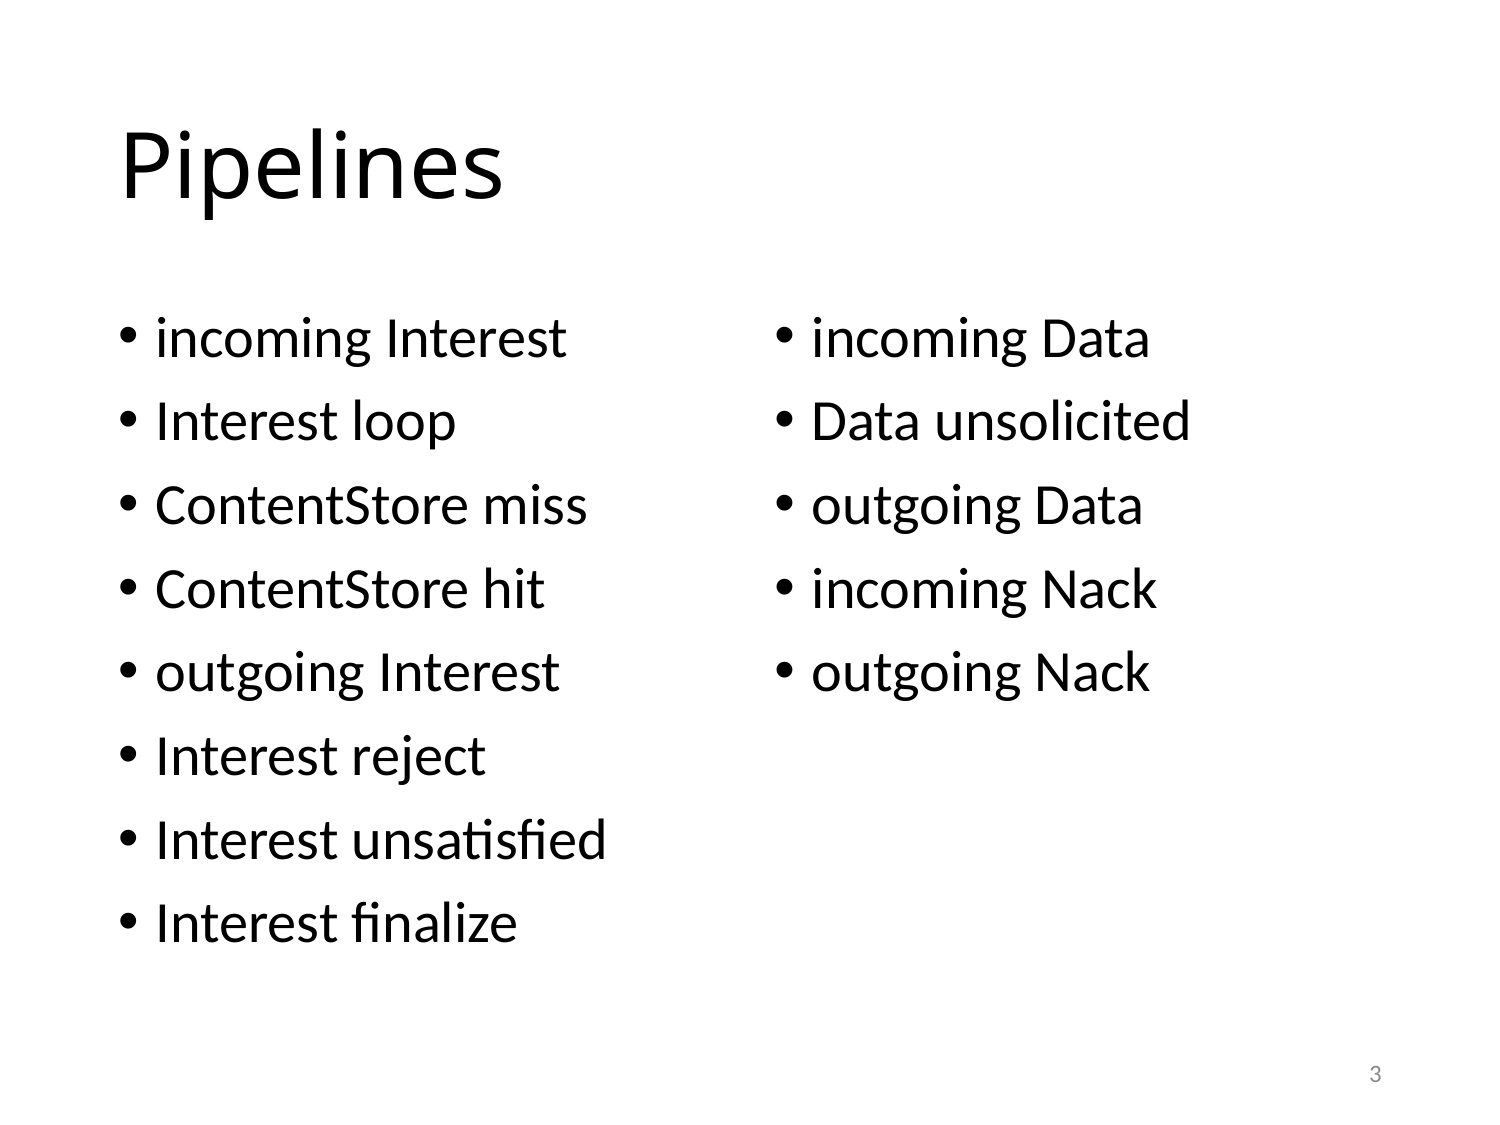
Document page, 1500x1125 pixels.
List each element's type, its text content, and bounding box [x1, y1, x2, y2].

list incoming Interest Interest loop ContentStore miss ContentStore hit outgoing Interest Interest reject Interest unsatisfied Interest finalize [103, 299, 741, 1014]
list incoming Data Data unsolicited outgoing Data incoming Nack outgoing Nack [759, 299, 1397, 1014]
title Pipelines [103, 59, 1397, 278]
slide_number 3 [1059, 1042, 1397, 1103]
